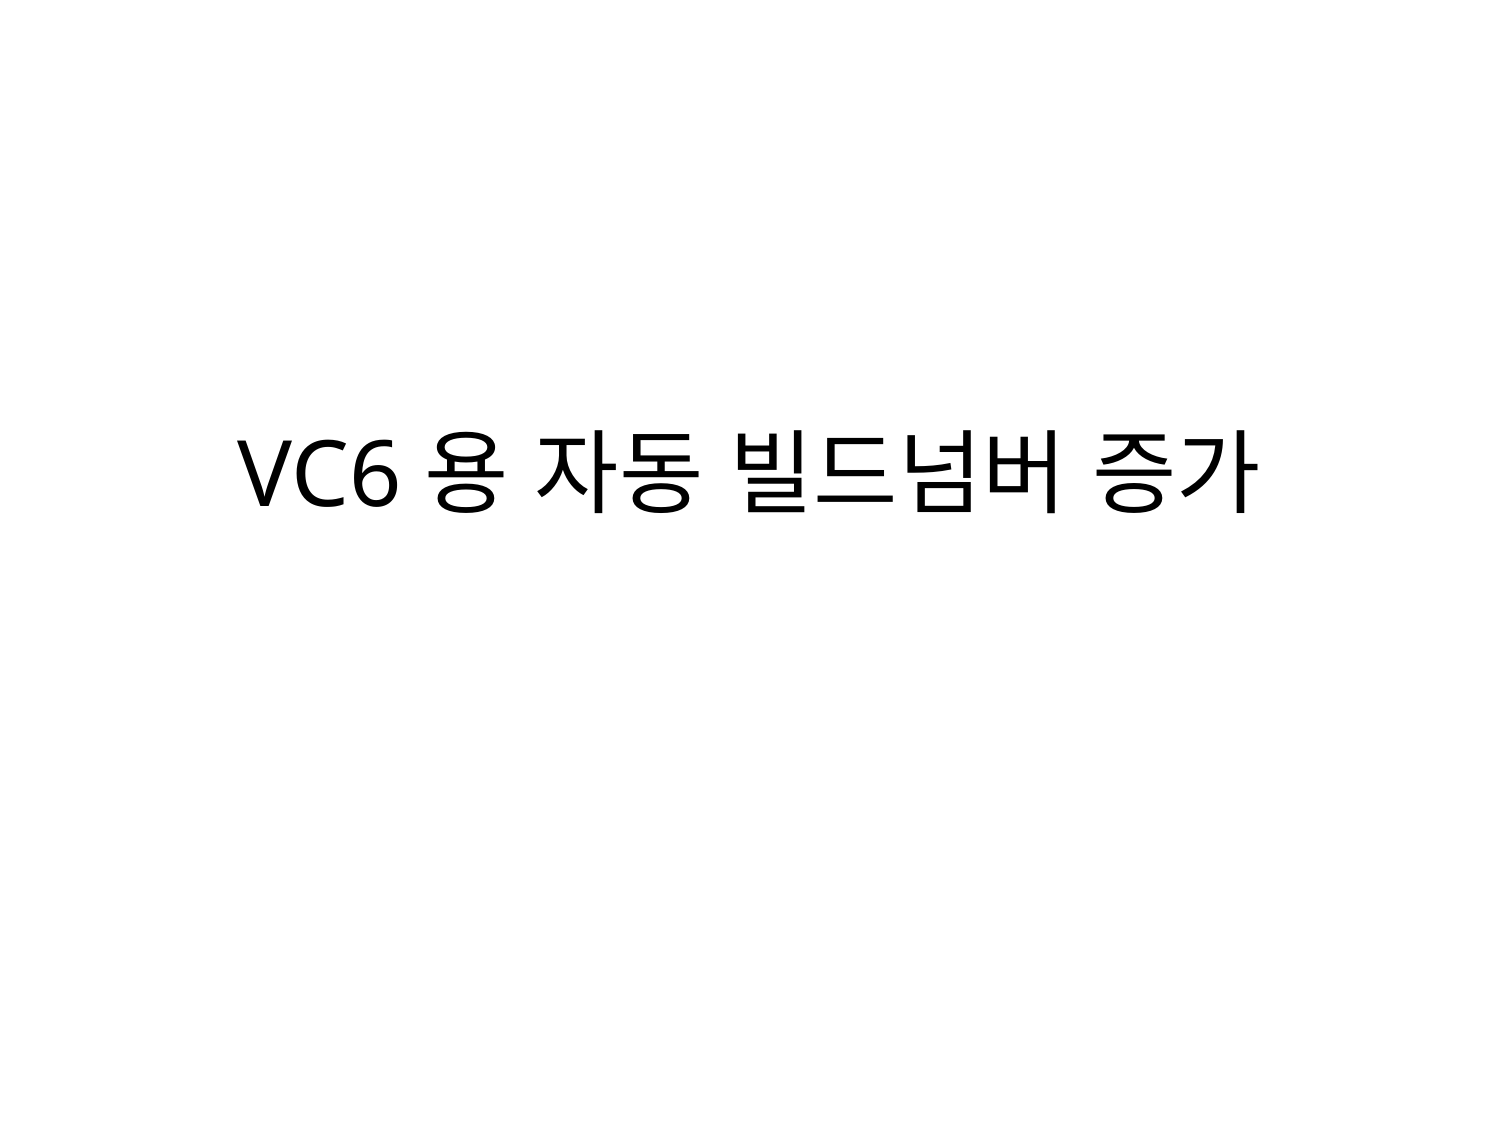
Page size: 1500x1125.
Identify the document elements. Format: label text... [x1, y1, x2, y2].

title VC6용 자동 빌드넘버 증가 [112, 349, 1388, 591]
